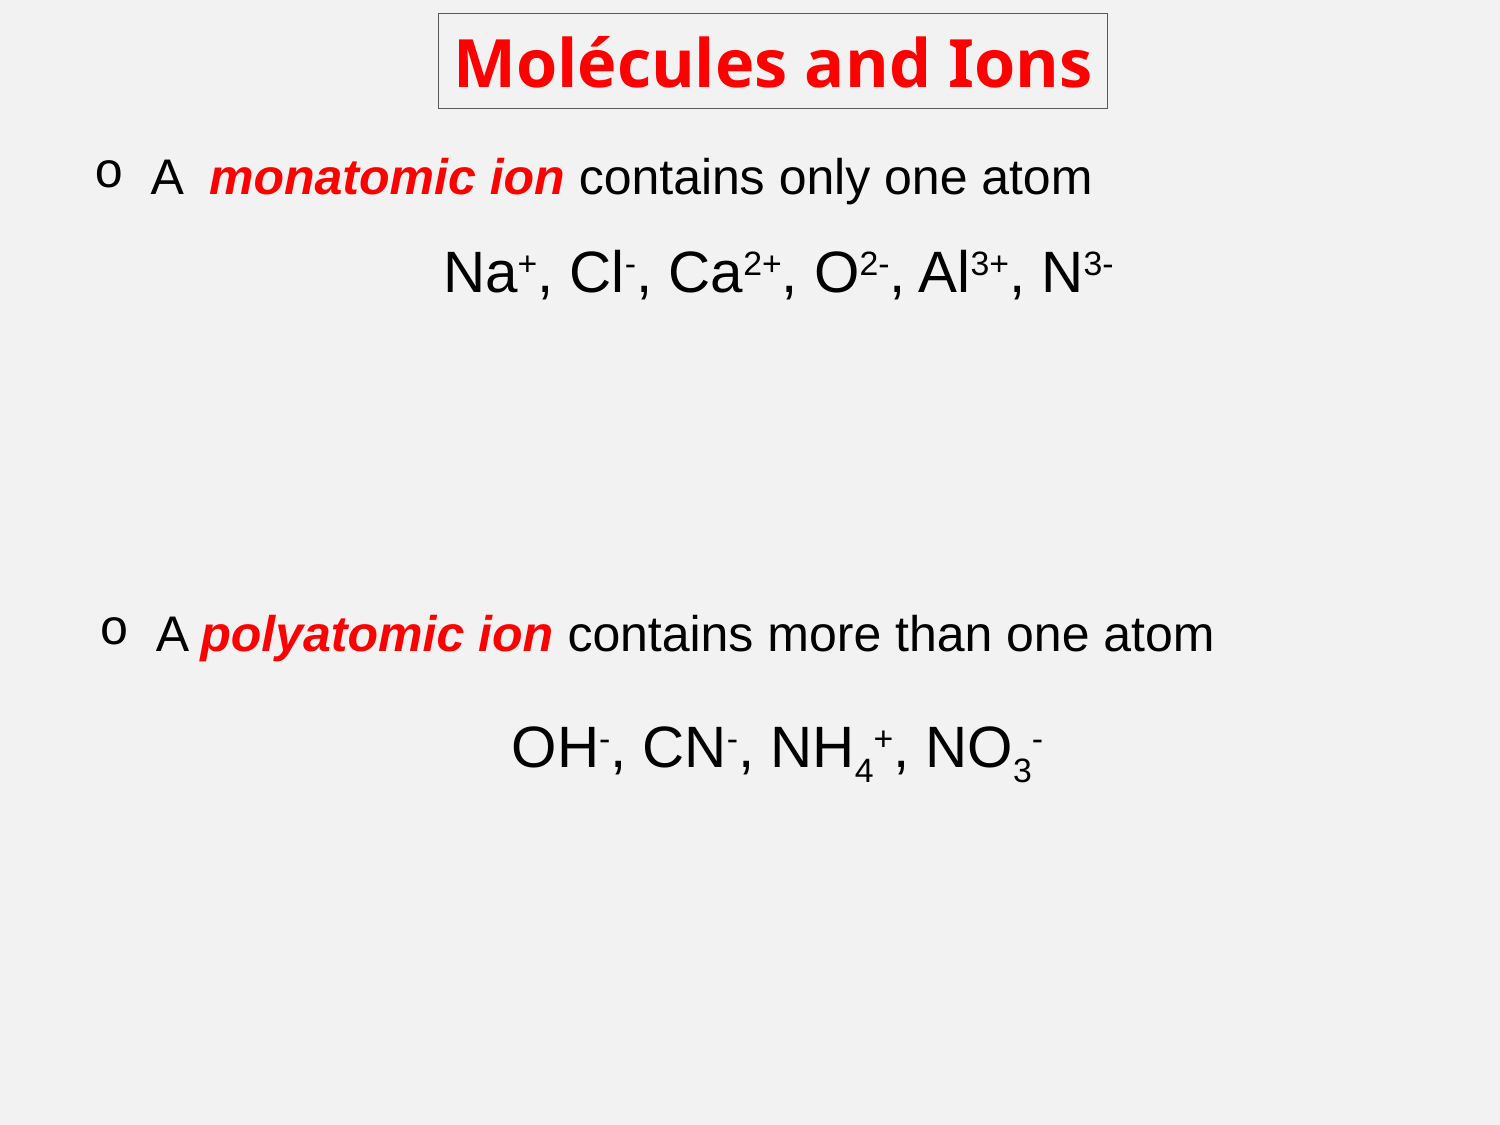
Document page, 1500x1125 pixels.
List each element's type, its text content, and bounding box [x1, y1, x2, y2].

text_box A polyatomic ion contains more than one atom [84, 593, 1231, 669]
text_box Na+, Cl-, Ca2+, O2-, Al3+, N3- [428, 227, 1129, 312]
text_box A monatomic ion contains only one atom [79, 137, 1426, 212]
text_box OH-, CN-, NH4+, NO3- [497, 701, 1058, 797]
text_box Molécules and Ions [438, 13, 1108, 109]
